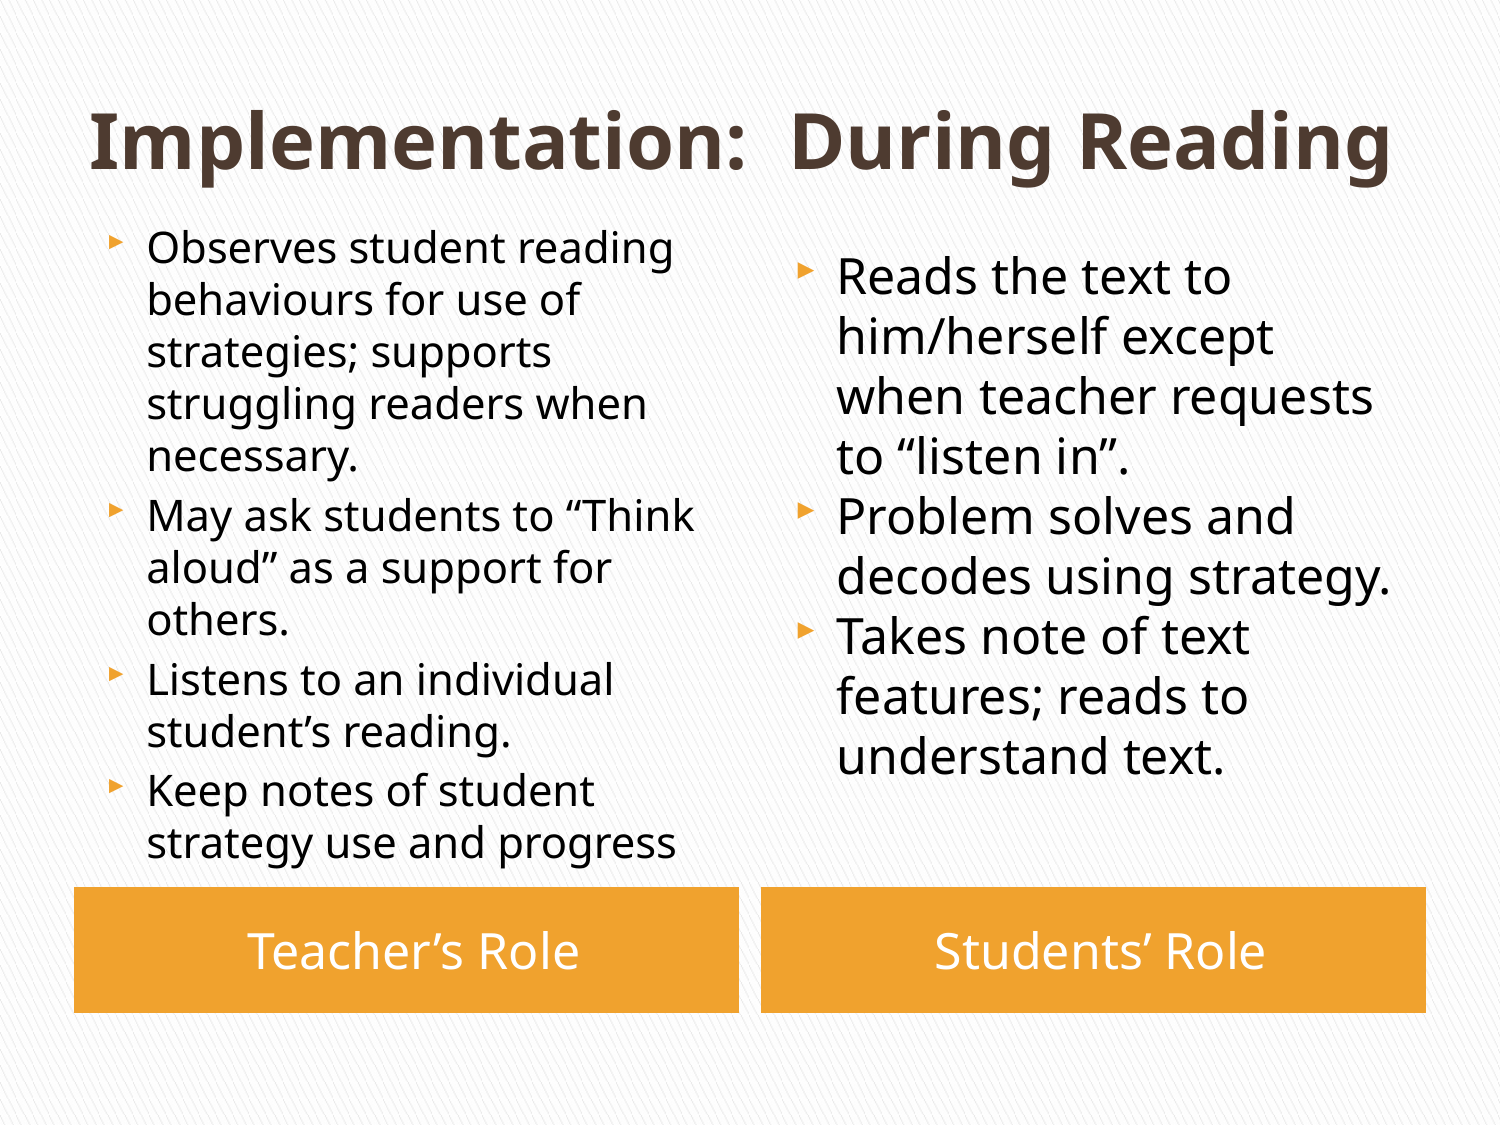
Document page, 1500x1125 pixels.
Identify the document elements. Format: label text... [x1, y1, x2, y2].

list Students’ Role [761, 887, 1426, 1013]
list Teacher’s Role [74, 887, 739, 1013]
list Observes student reading behaviours for use of strategies; supports struggling readers when necessary. May ask students to “Think aloud” as a support for others. Listens to an individual student’s reading. Keep notes of student strategy use and progress [75, 212, 738, 884]
list Reads the text to him/herself except when teacher requests to “listen in”. Problem solves and decodes using strategy. Takes note of text features; reads to understand text. [761, 236, 1425, 884]
title Implementation: During Reading [75, 44, 1425, 233]
